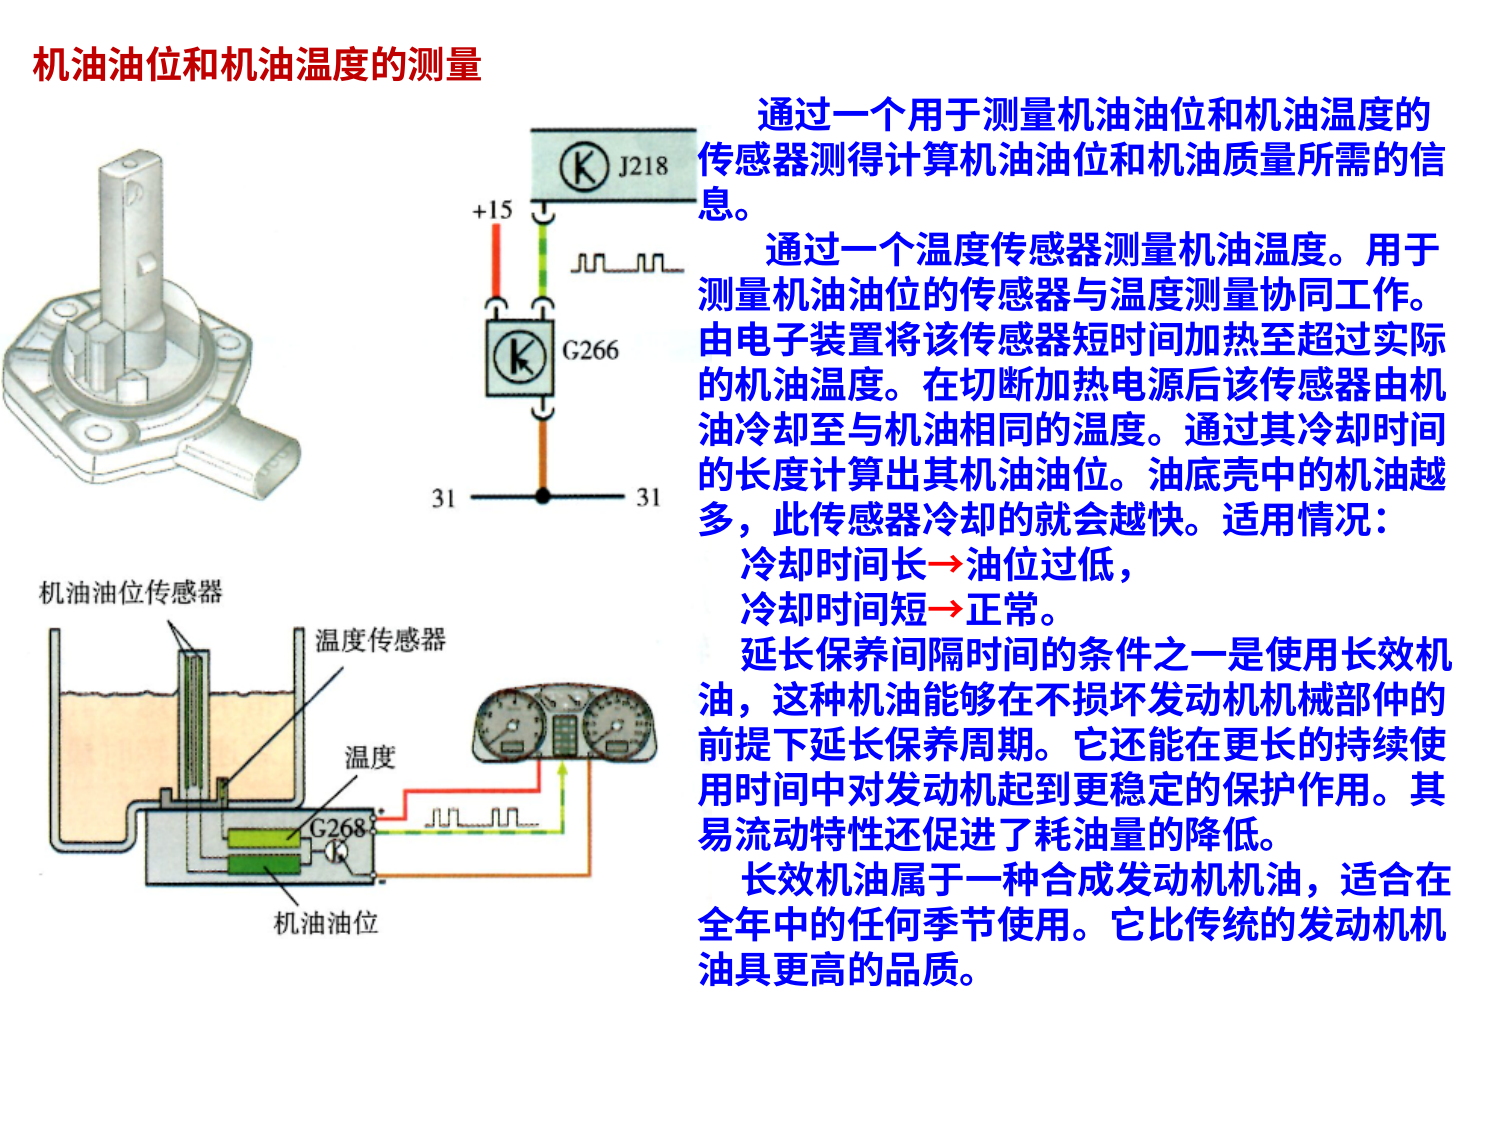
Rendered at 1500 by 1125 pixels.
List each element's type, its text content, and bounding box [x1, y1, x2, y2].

text_box 机油油位和机油温度的测量 [17, 33, 498, 94]
text_box 通过一个用于测量机油油位和机油温度的传感器测得计算机油油位和机油质量所需的信息。 通过一个温度传感器测量机油温度。用于测量机油油位的传感器与温度测量协同工作。由电子装置将该传感器短时间加热至超过实际的机油温度。在切断加热电源后该传感器由机油冷却至与机油相同的温度。通过其冷却时间的长度计算出其机油油位。油底壳中的机油越多，此传感器冷却的就会越快。适用情况： 冷却时间长→油位过低， 冷却时间短→正常。 延长保养间隔时间的条件之一是使用长效机 油，这种机油能够在不损坏发动机机械部仲的前提下延长保养周期。它还能在更长的持续使用时间中对发动机起到更稳定的保护作用。其易流动特性还促进了耗油量的降低。 长效机油属于一种合成发动机机油，适合在全年中的任何季节使用。它比传统的发动机机油具更高的品质。 [682, 83, 1480, 998]
picture [0, 125, 712, 940]
